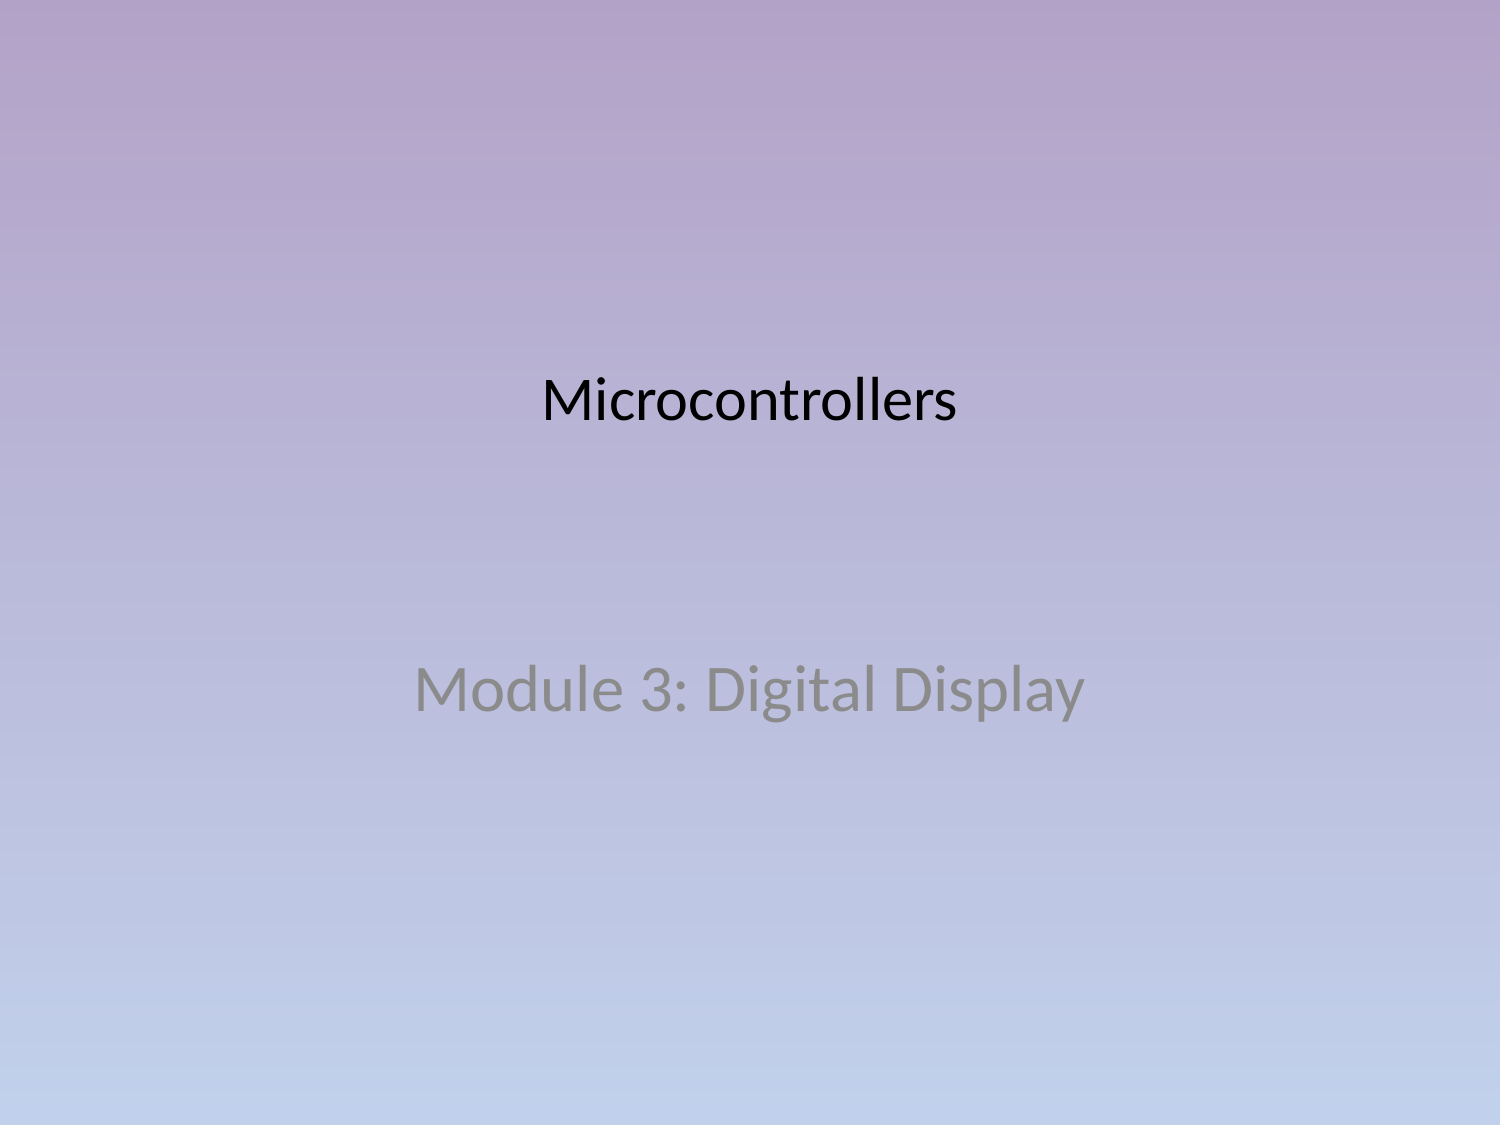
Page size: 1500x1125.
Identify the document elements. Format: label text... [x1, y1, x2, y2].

subtitle Module 3: Digital Display [225, 637, 1275, 925]
title Microcontrollers [112, 349, 1388, 591]
